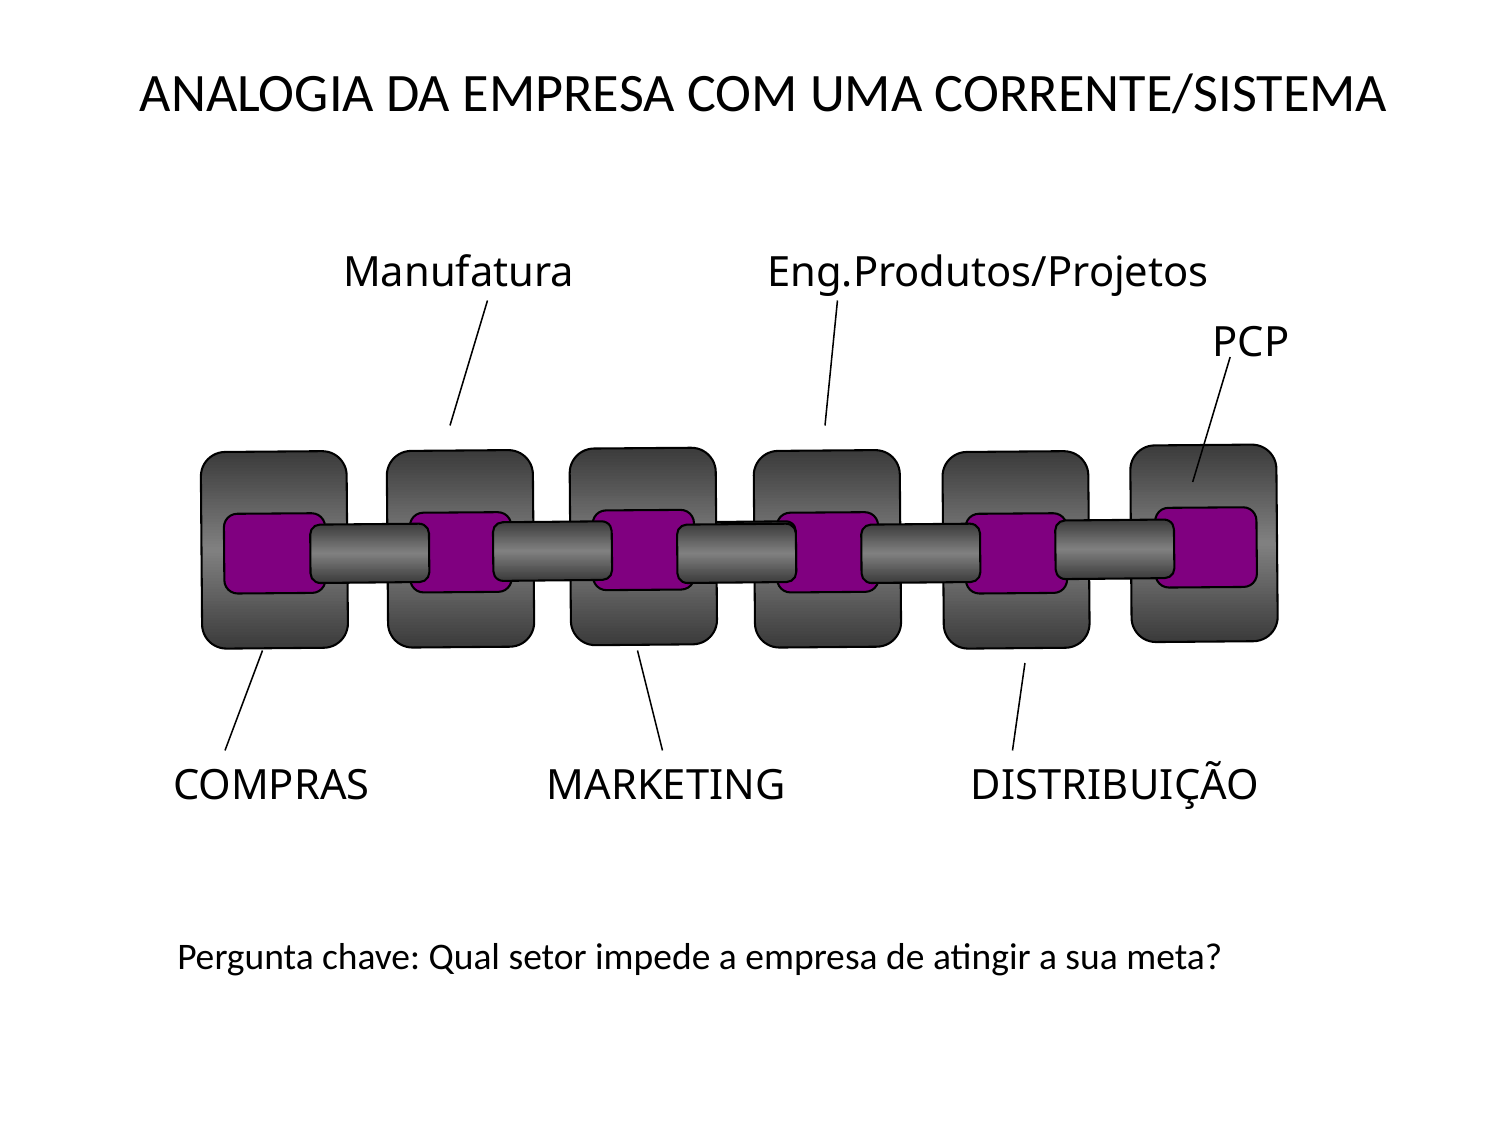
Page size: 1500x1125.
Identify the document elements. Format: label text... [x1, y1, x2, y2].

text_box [149, 237, 1311, 816]
text_box Pergunta chave: Qual setor impede a empresa de atingir a sua meta? [162, 924, 1413, 985]
text_box ANALOGIA DA EMPRESA COM UMA CORRENTE/SISTEMA [125, 49, 1438, 130]
